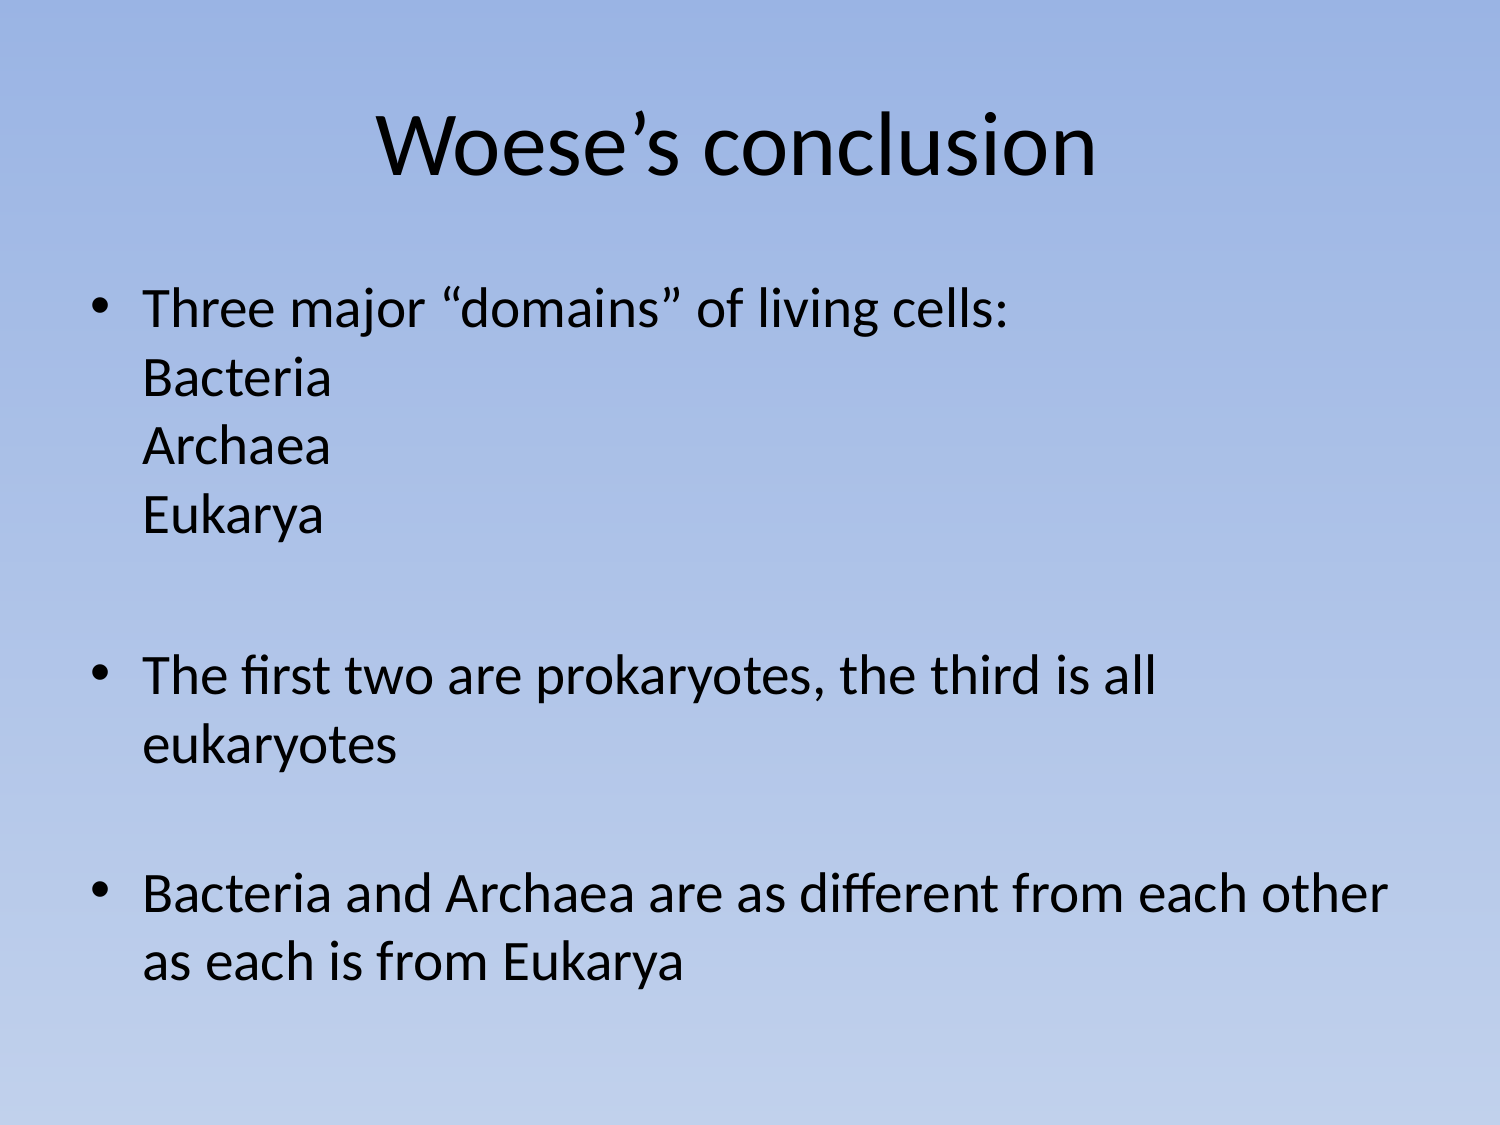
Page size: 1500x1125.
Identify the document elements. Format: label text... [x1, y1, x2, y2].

title Woese’s conclusion [75, 45, 1425, 233]
list Three major “domains” of living cells: Bacteria Archaea Eukarya The first two are prokaryotes, the third is all eukaryotes Bacteria and Archaea are as different from each other as each is from Eukarya [75, 262, 1425, 1005]
